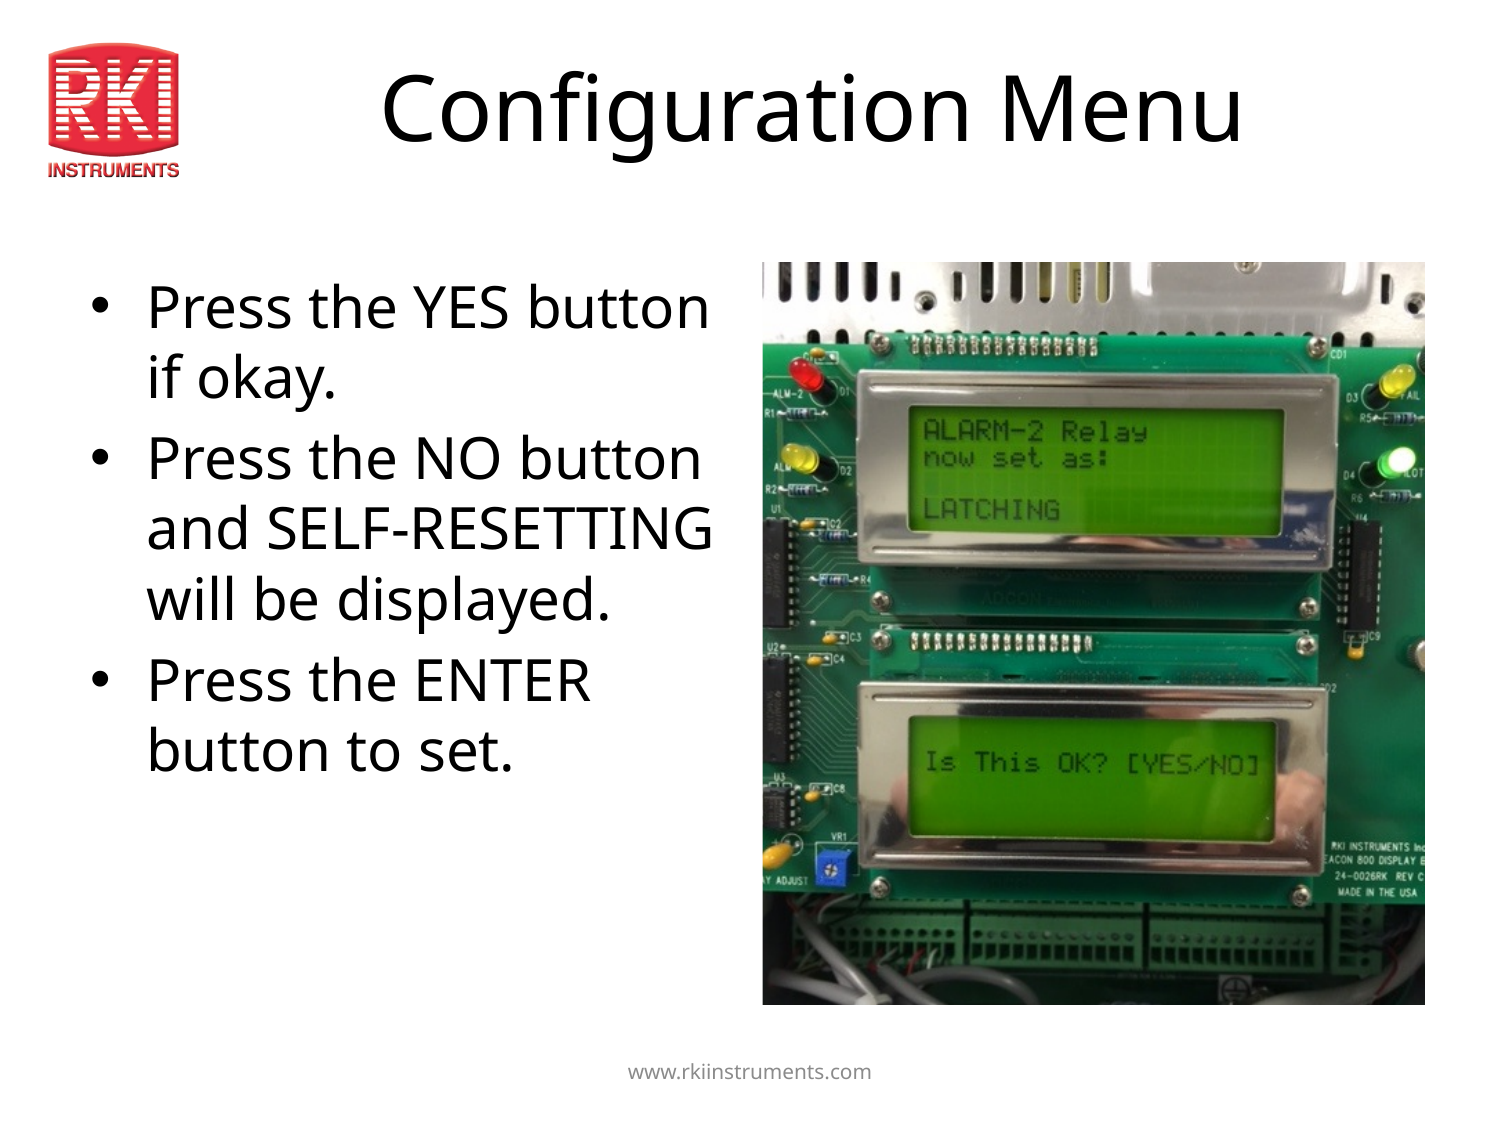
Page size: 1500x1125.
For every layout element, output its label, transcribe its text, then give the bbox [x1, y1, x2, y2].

list Press the YES button if okay. Press the NO button and SELF-RESETTING will be displayed. Press the ENTER button to set. [75, 262, 738, 1005]
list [762, 262, 1426, 1006]
picture [37, 37, 188, 184]
title Configuration Menu [175, 49, 1451, 161]
footer www.rkiinstruments.com [512, 1042, 988, 1103]
